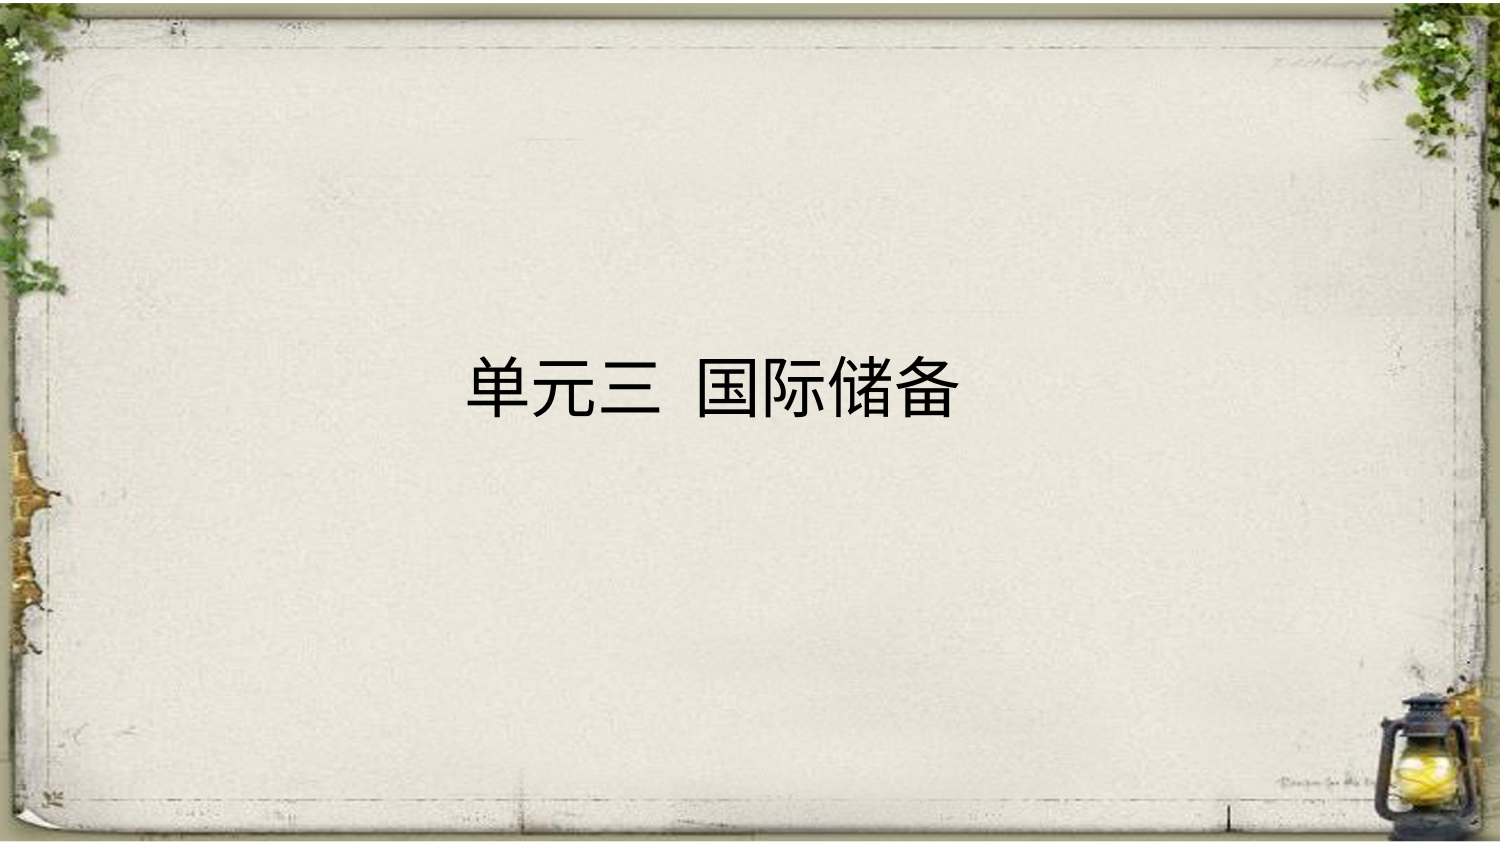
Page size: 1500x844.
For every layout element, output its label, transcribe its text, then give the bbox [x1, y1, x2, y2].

list 单元三 国际储备 [449, 321, 1500, 542]
picture [0, 0, 1500, 844]
